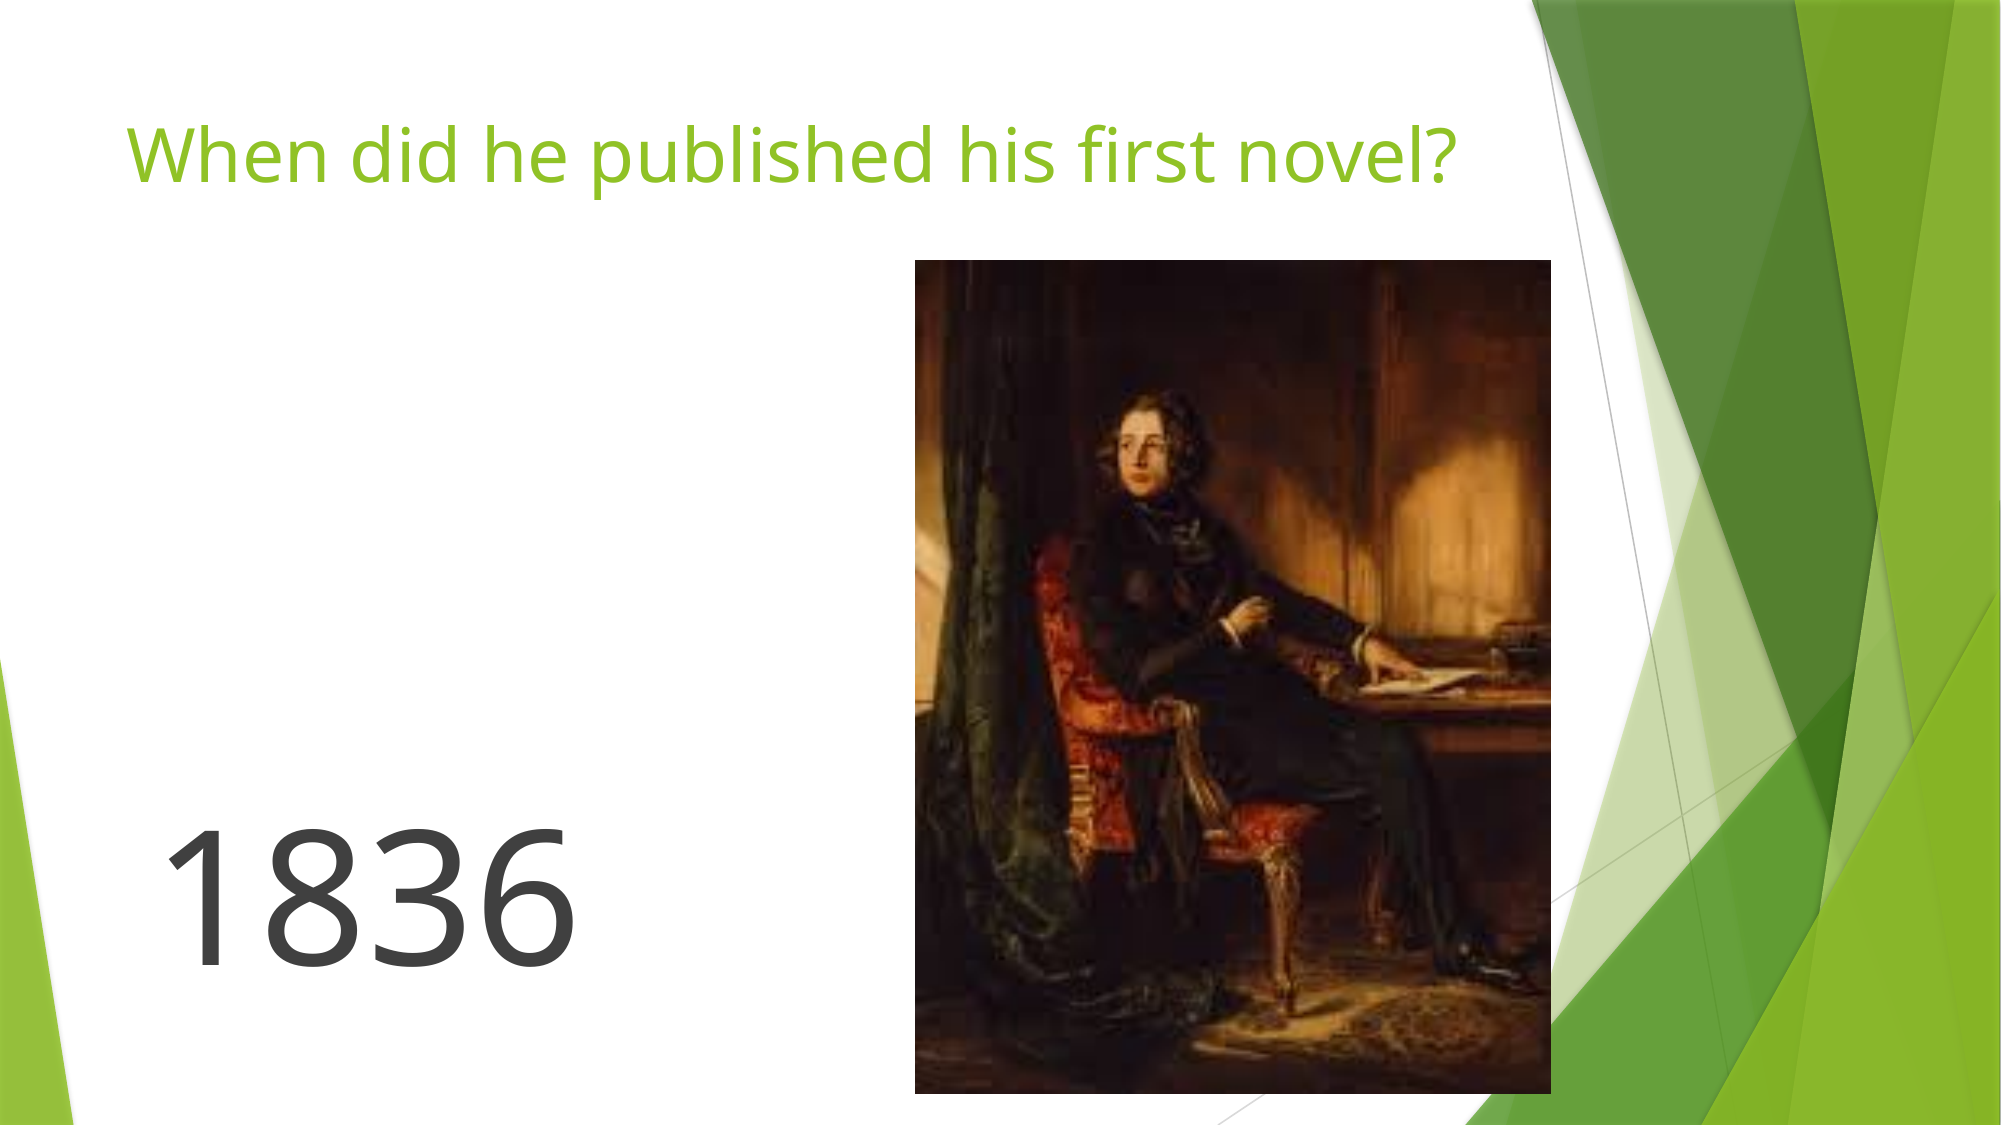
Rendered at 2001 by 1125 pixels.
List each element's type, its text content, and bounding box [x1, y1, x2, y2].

picture [914, 259, 1552, 1095]
title When did he published his first novel? [111, 99, 1522, 317]
list 1836 [137, 299, 675, 1014]
